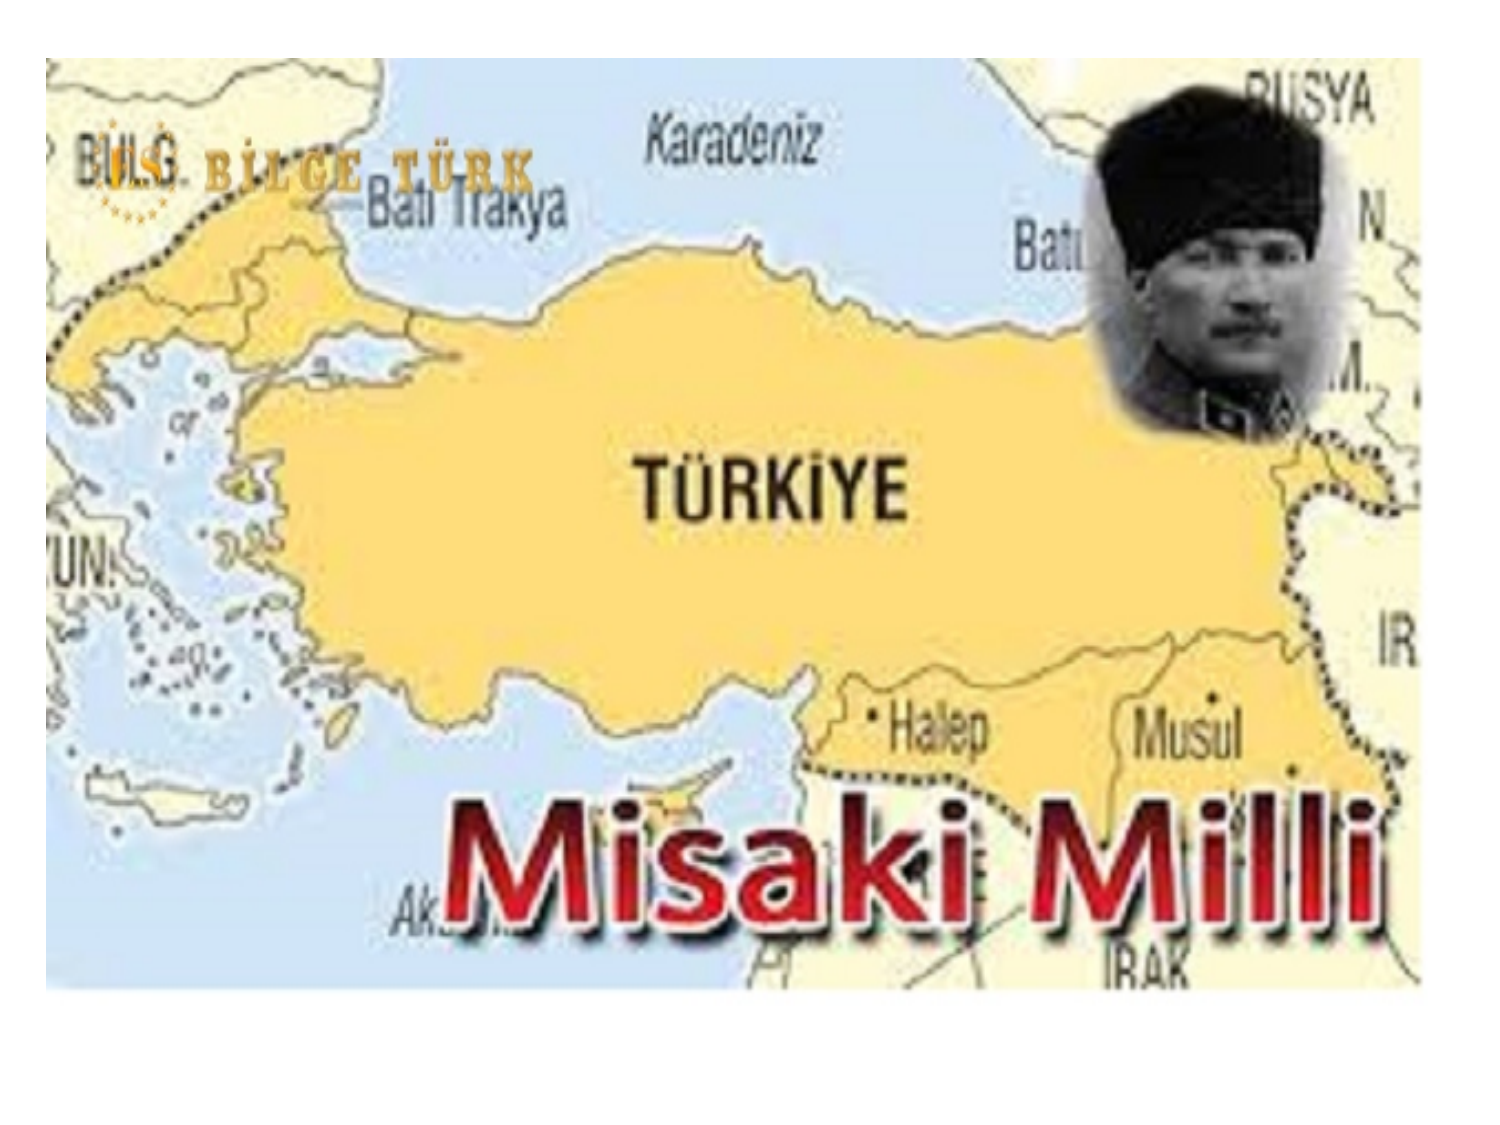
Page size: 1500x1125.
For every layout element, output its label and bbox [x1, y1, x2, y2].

picture [46, 58, 1430, 1020]
